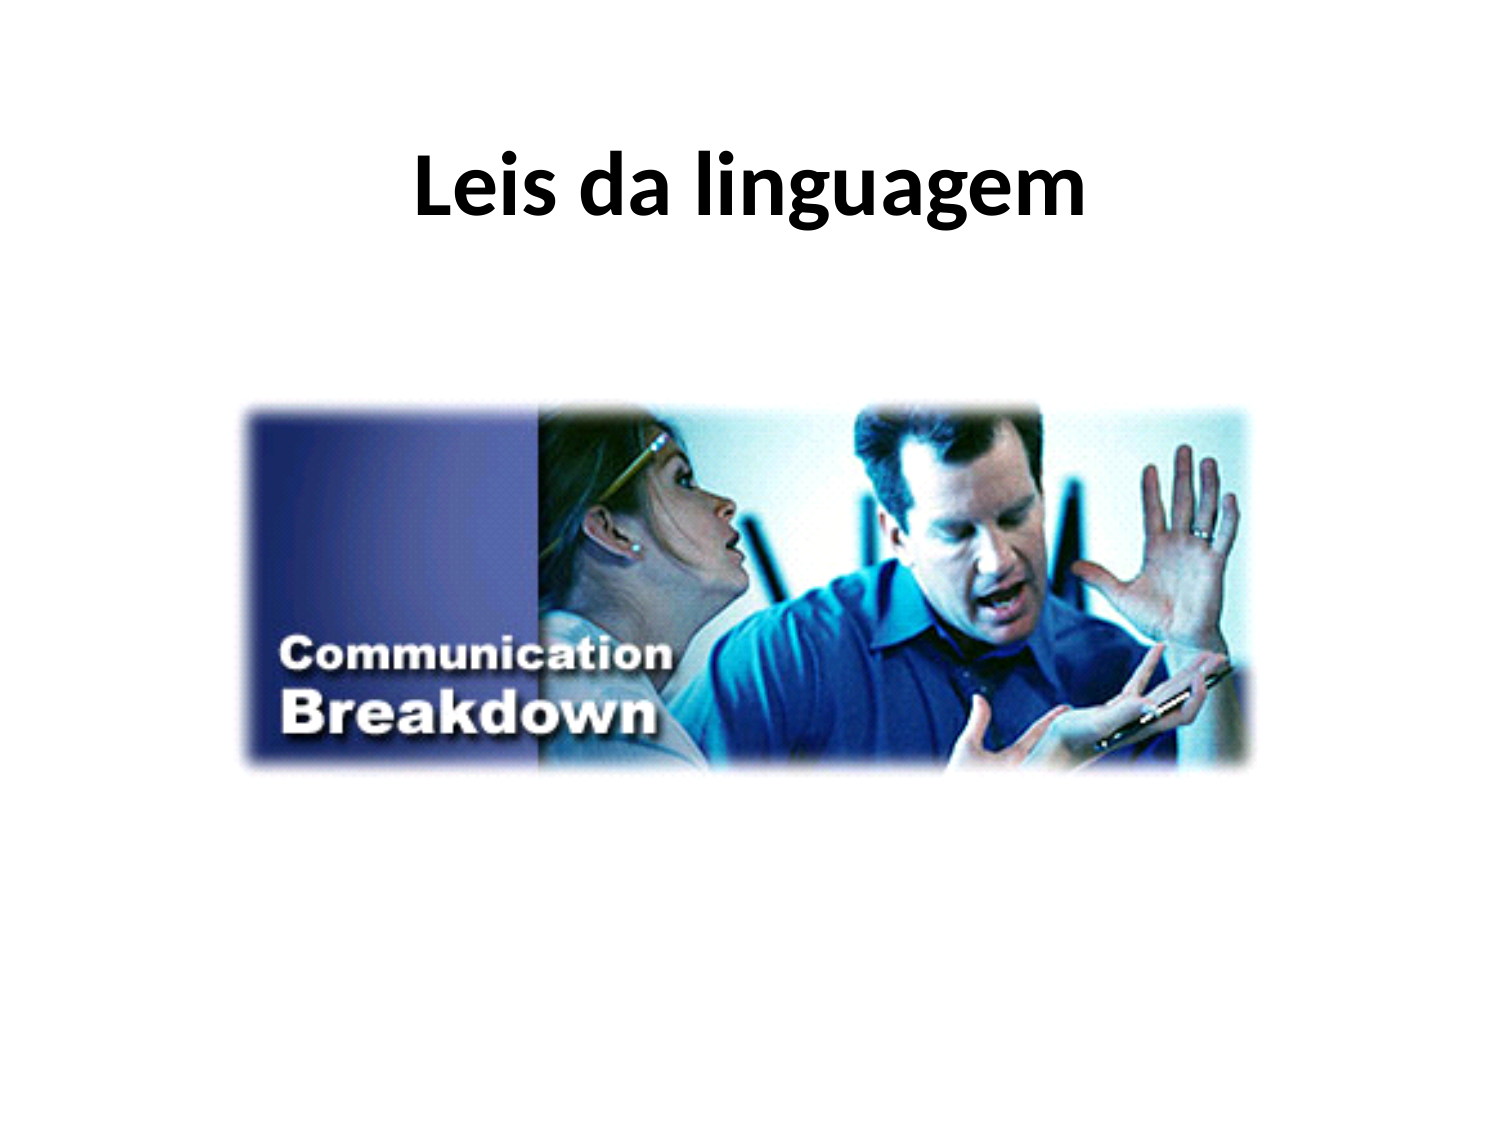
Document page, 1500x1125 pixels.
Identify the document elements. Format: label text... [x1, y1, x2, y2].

picture [229, 396, 1302, 797]
title Leis da linguagem [76, 66, 1427, 292]
